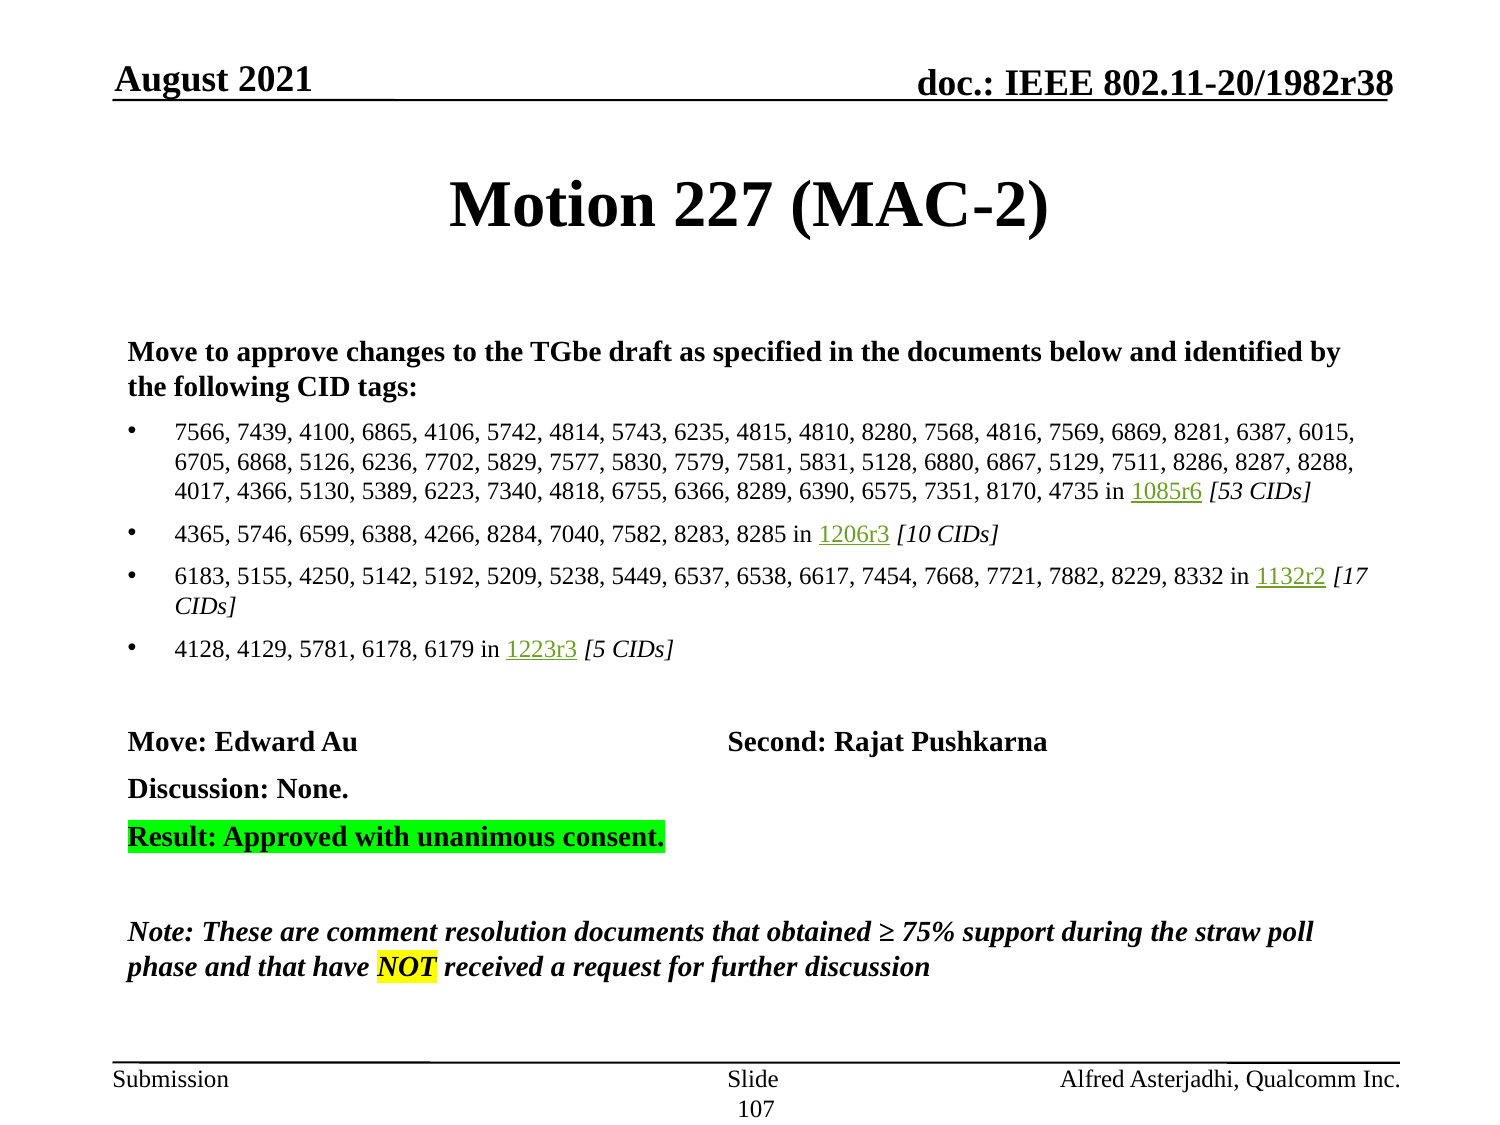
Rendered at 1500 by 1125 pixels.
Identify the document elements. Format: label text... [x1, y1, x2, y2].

title Motion 227 (MAC-2) [112, 112, 1388, 288]
list Move to approve changes to the TGbe draft as specified in the documents below and identified by the following CID tags: 7566, 7439, 4100, 6865, 4106, 5742, 4814, 5743, 6235, 4815, 4810, 8280, 7568, 4816, 7569, 6869, 8281, 6387, 6015, 6705, 6868, 5126, 6236, 7702, 5829, 7577, 5830, 7579, 7581, 5831, 5128, 6880, 6867, 5129, 7511, 8286, 8287, 8288, 4017, 4366, 5130, 5389, 6223, 7340, 4818, 6755, 6366, 8289, 6390, 6575, 7351, 8170, 4735 in 1085r6 [53 CIDs] 4365, 5746, 6599, 6388, 4266, 8284, 7040, 7582, 8283, 8285 in 1206r3 [10 CIDs] 6183, 5155, 4250, 5142, 5192, 5209, 5238, 5449, 6537, 6538, 6617, 7454, 7668, 7721, 7882, 8229, 8332 in 1132r2 [17 CIDs] 4128, 4129, 5781, 6178, 6179 in 1223r3 [5 CIDs] Move: Edward Au Second: Rajat Pushkarna Discussion: None. Result: Approved with unanimous consent. Note: These are comment resolution documents that obtained ≥ 75% support during the straw poll phase and that have NOT received a request for further discussion [112, 324, 1388, 1063]
slide_number Slide 107 [712, 1061, 800, 1123]
footer Alfred Asterjadhi, Qualcomm Inc. [878, 1061, 1402, 1093]
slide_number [114, 54, 423, 100]
